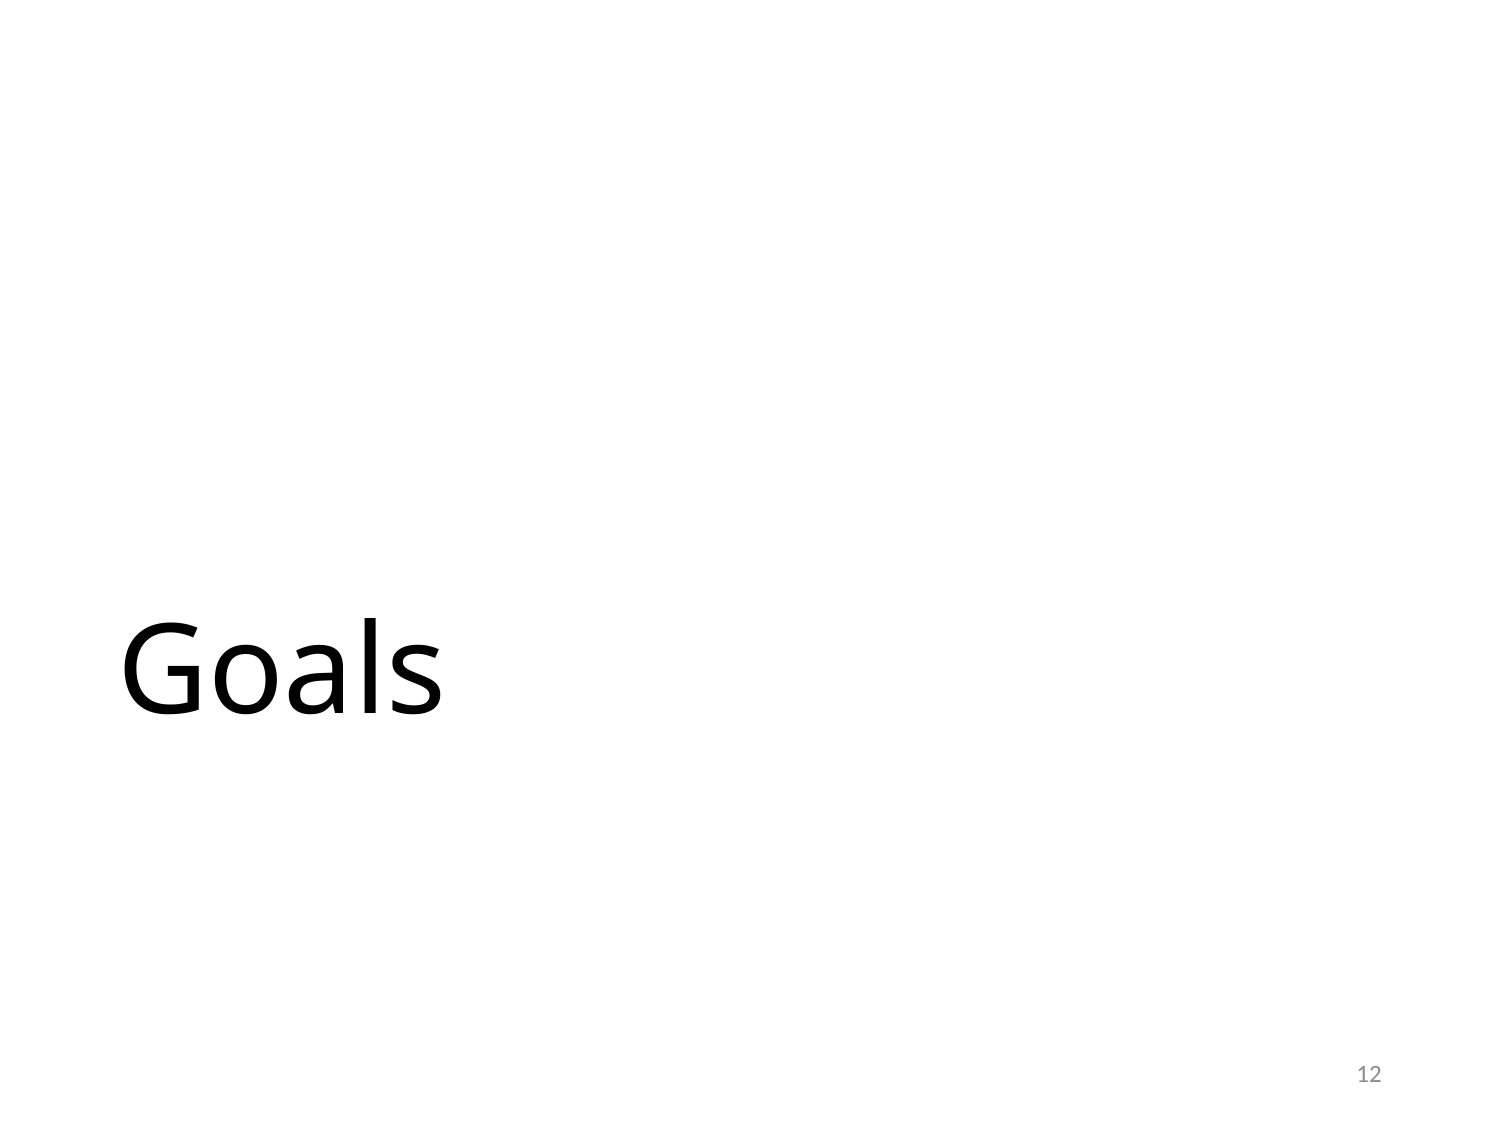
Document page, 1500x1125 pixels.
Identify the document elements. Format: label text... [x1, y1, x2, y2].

title Goals [102, 280, 1397, 749]
slide_number 12 [1059, 1042, 1397, 1103]
